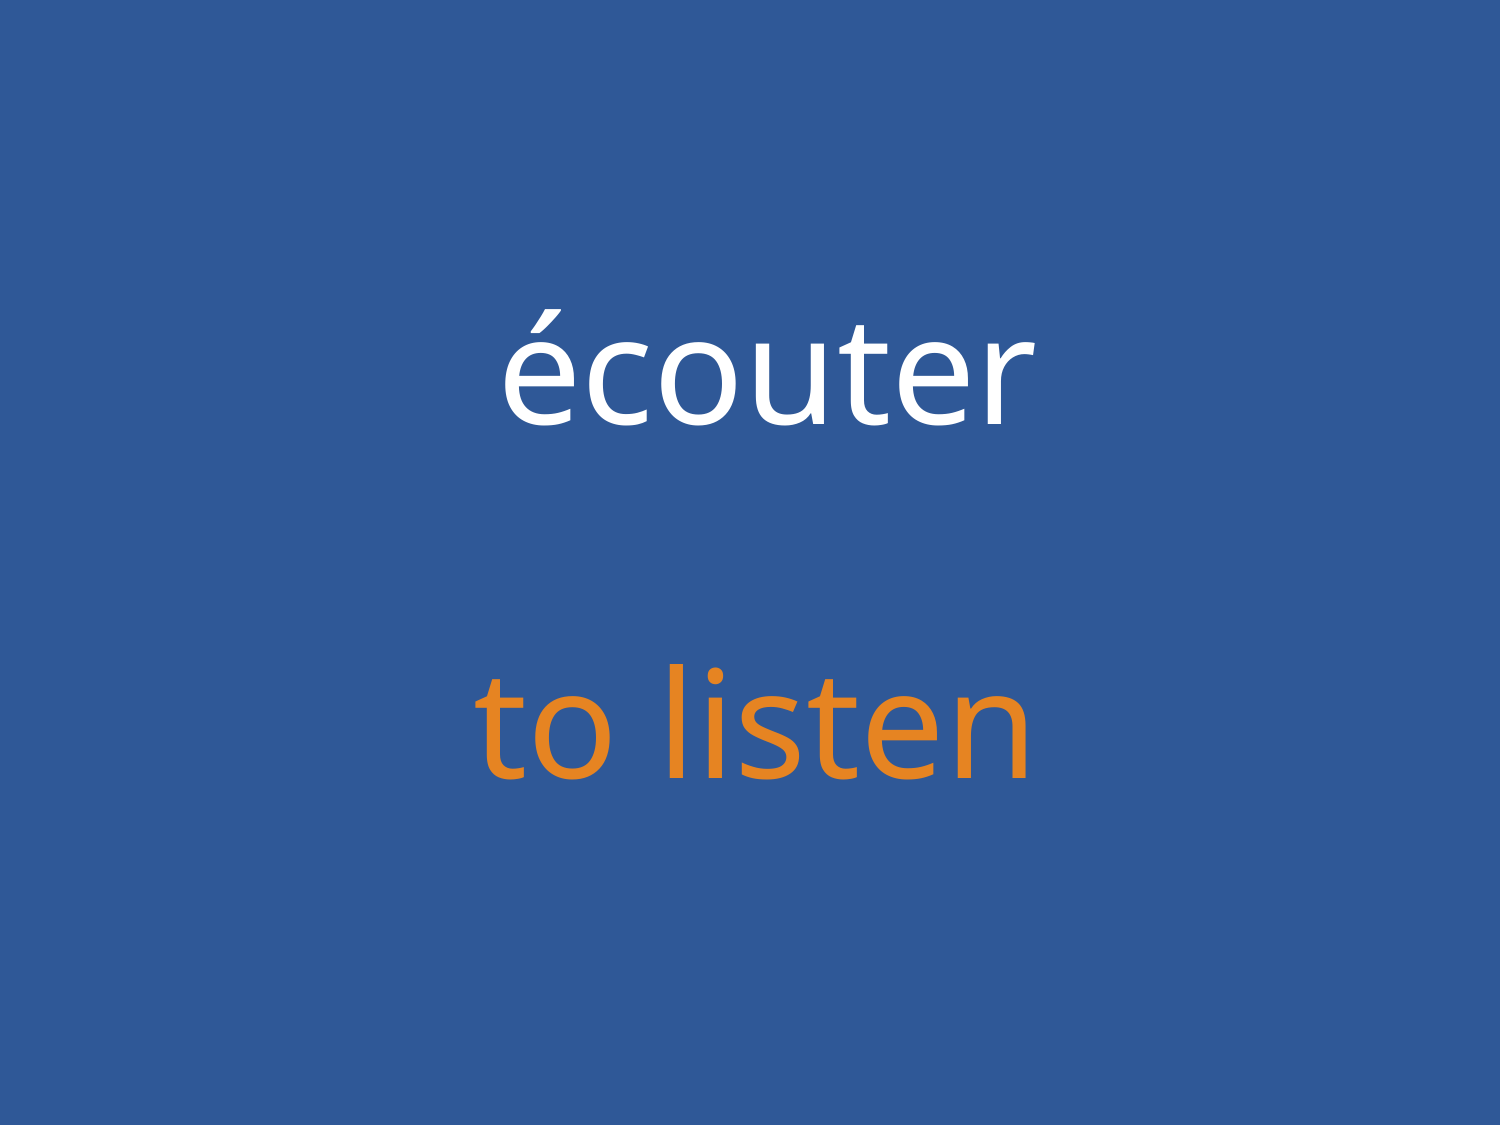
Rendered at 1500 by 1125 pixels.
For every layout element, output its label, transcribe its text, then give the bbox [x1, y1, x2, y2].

text_box écouter [301, 267, 1235, 462]
text_box to listen [301, 621, 1211, 817]
